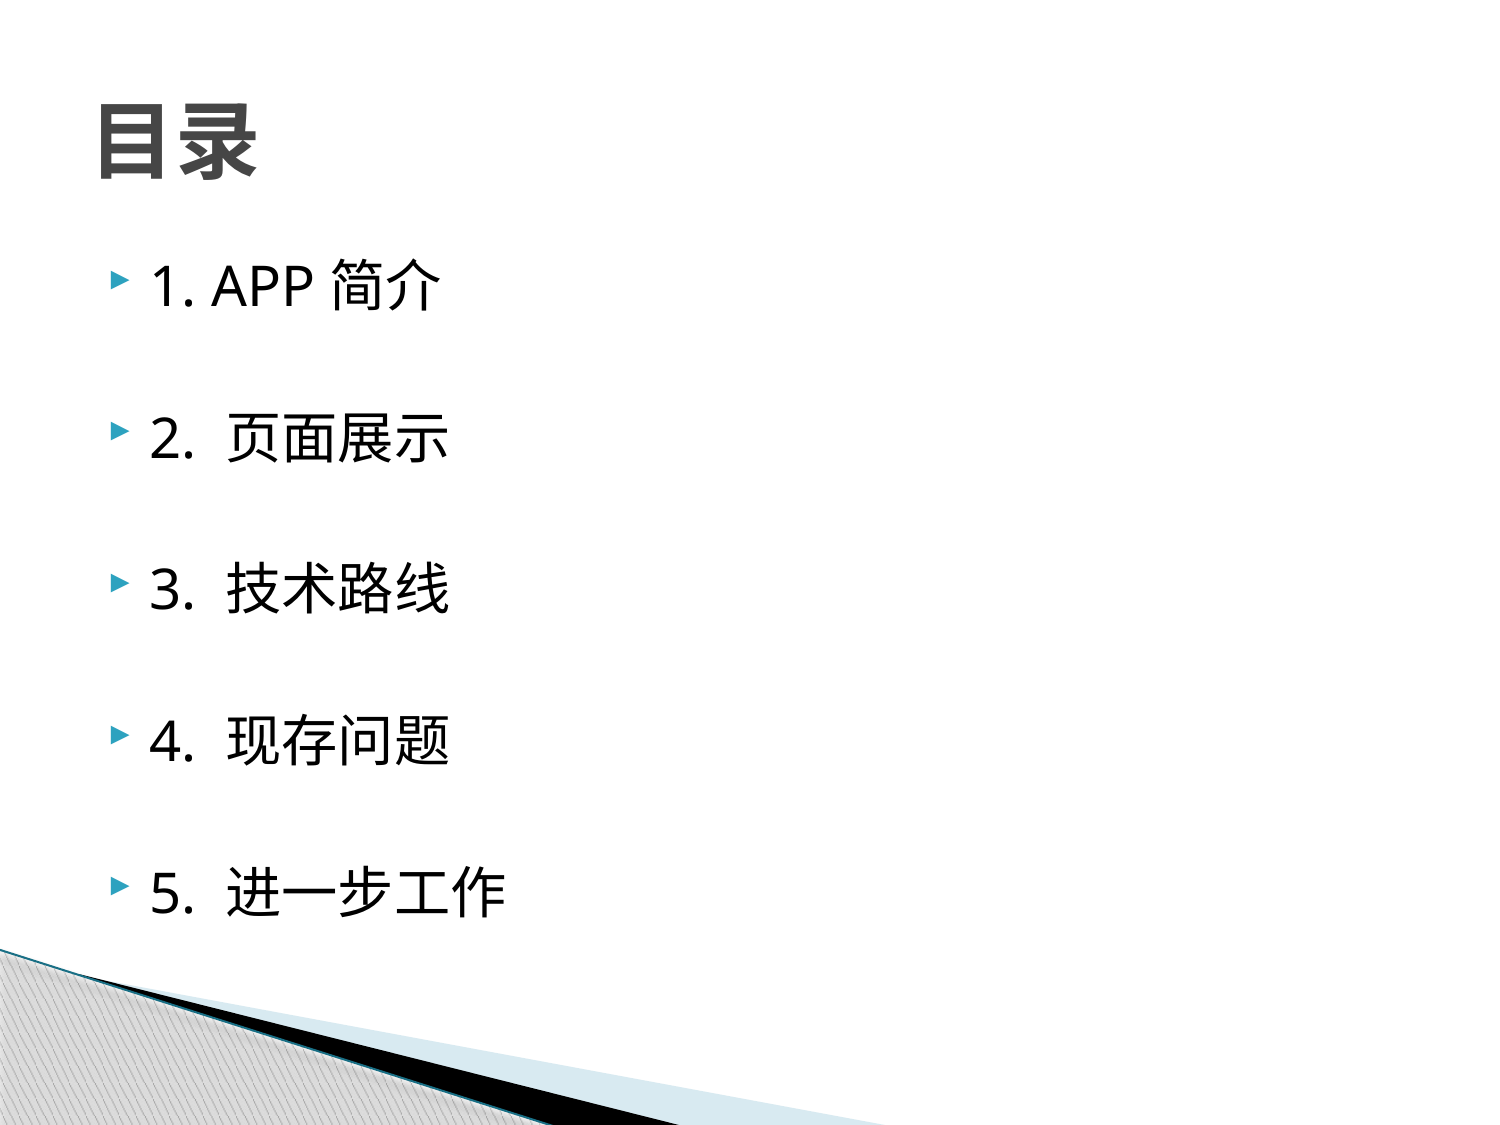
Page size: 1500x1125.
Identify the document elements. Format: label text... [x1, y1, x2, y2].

list 1. APP简介 2. 页面展示 3. 技术路线 4. 现存问题 5. 进一步工作 [75, 243, 1425, 986]
title 目录 [75, 45, 1425, 233]
